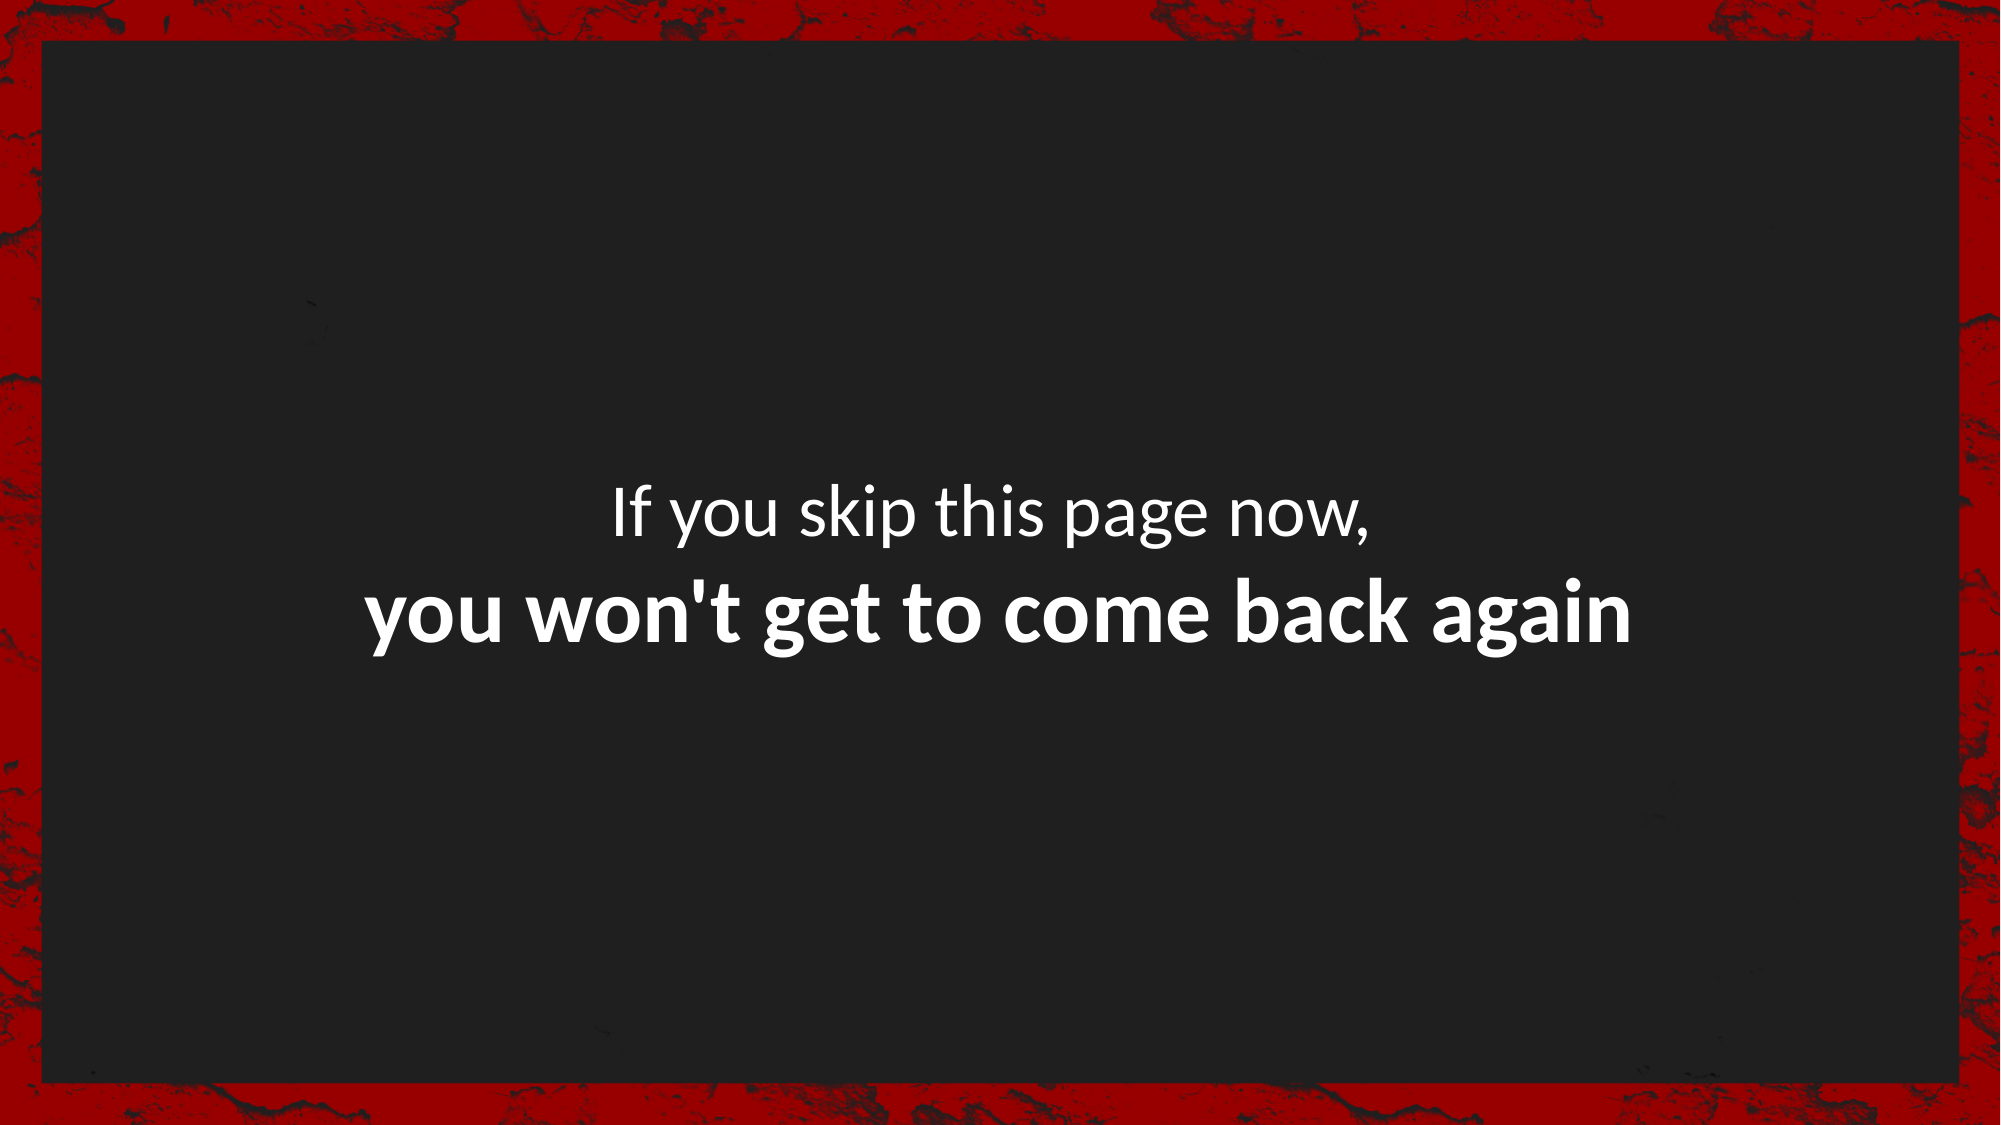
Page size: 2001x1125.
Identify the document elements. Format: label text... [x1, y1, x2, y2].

text_box If you skip this page now, you won't get to come back again [0, 453, 2000, 669]
picture [0, 0, 2001, 1125]
